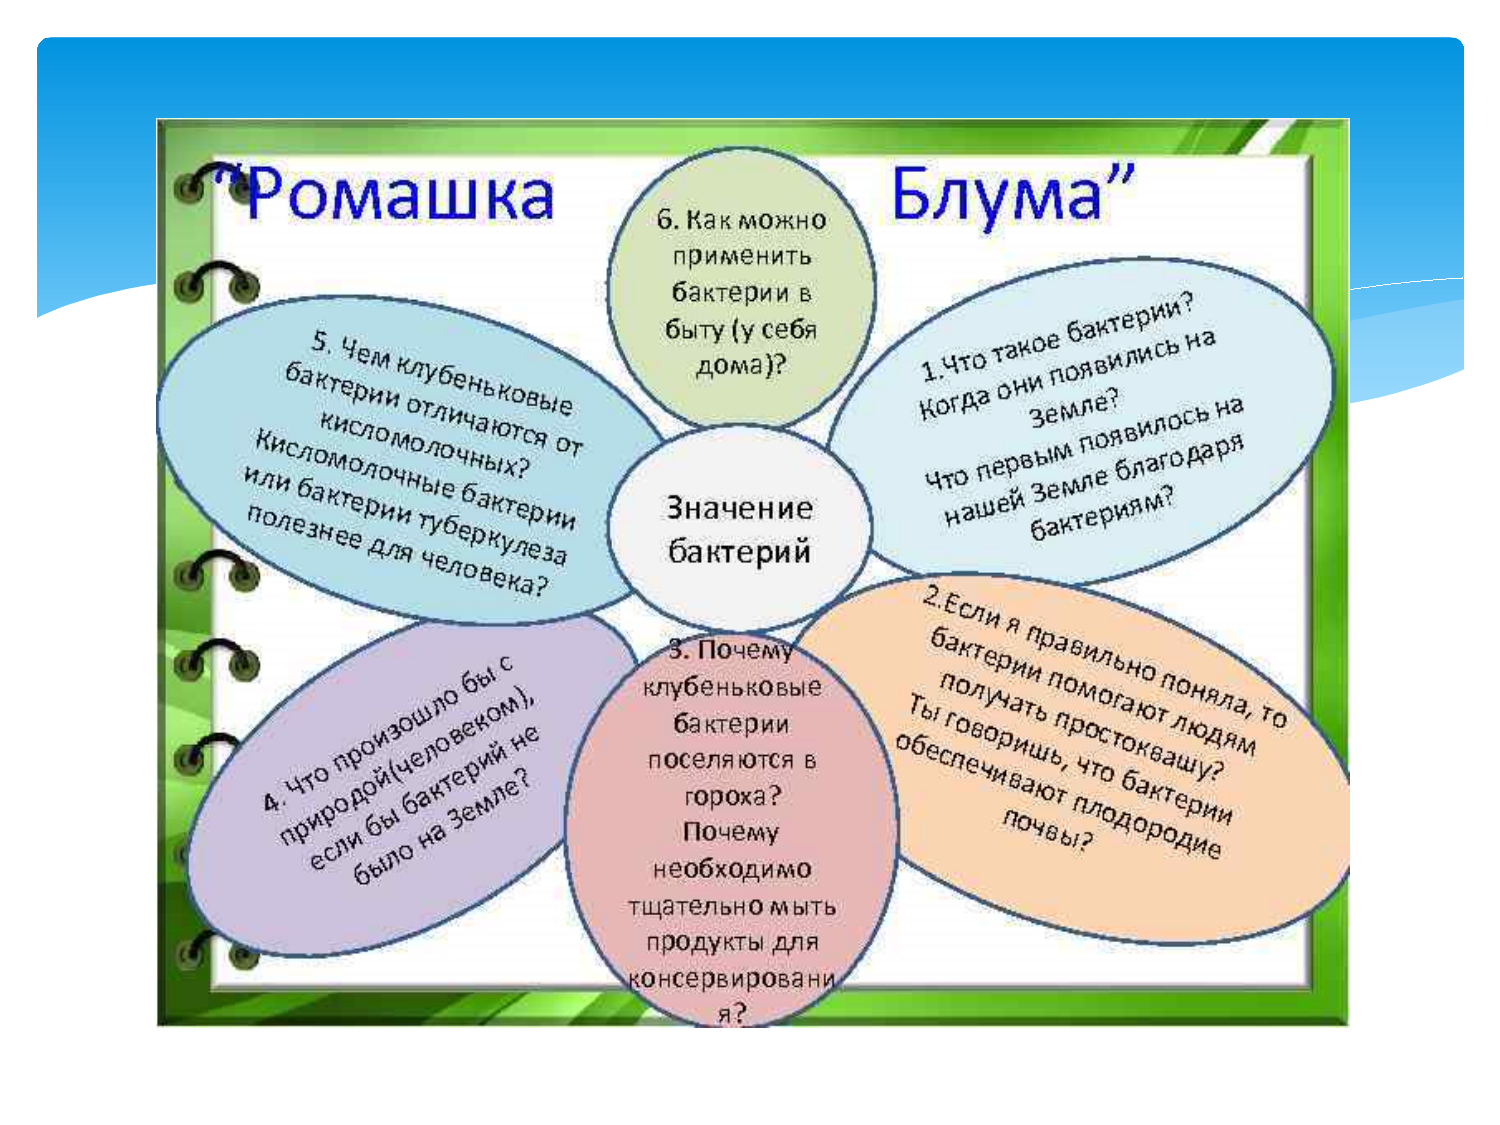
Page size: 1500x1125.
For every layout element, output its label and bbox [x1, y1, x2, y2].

picture [156, 118, 1351, 1028]
